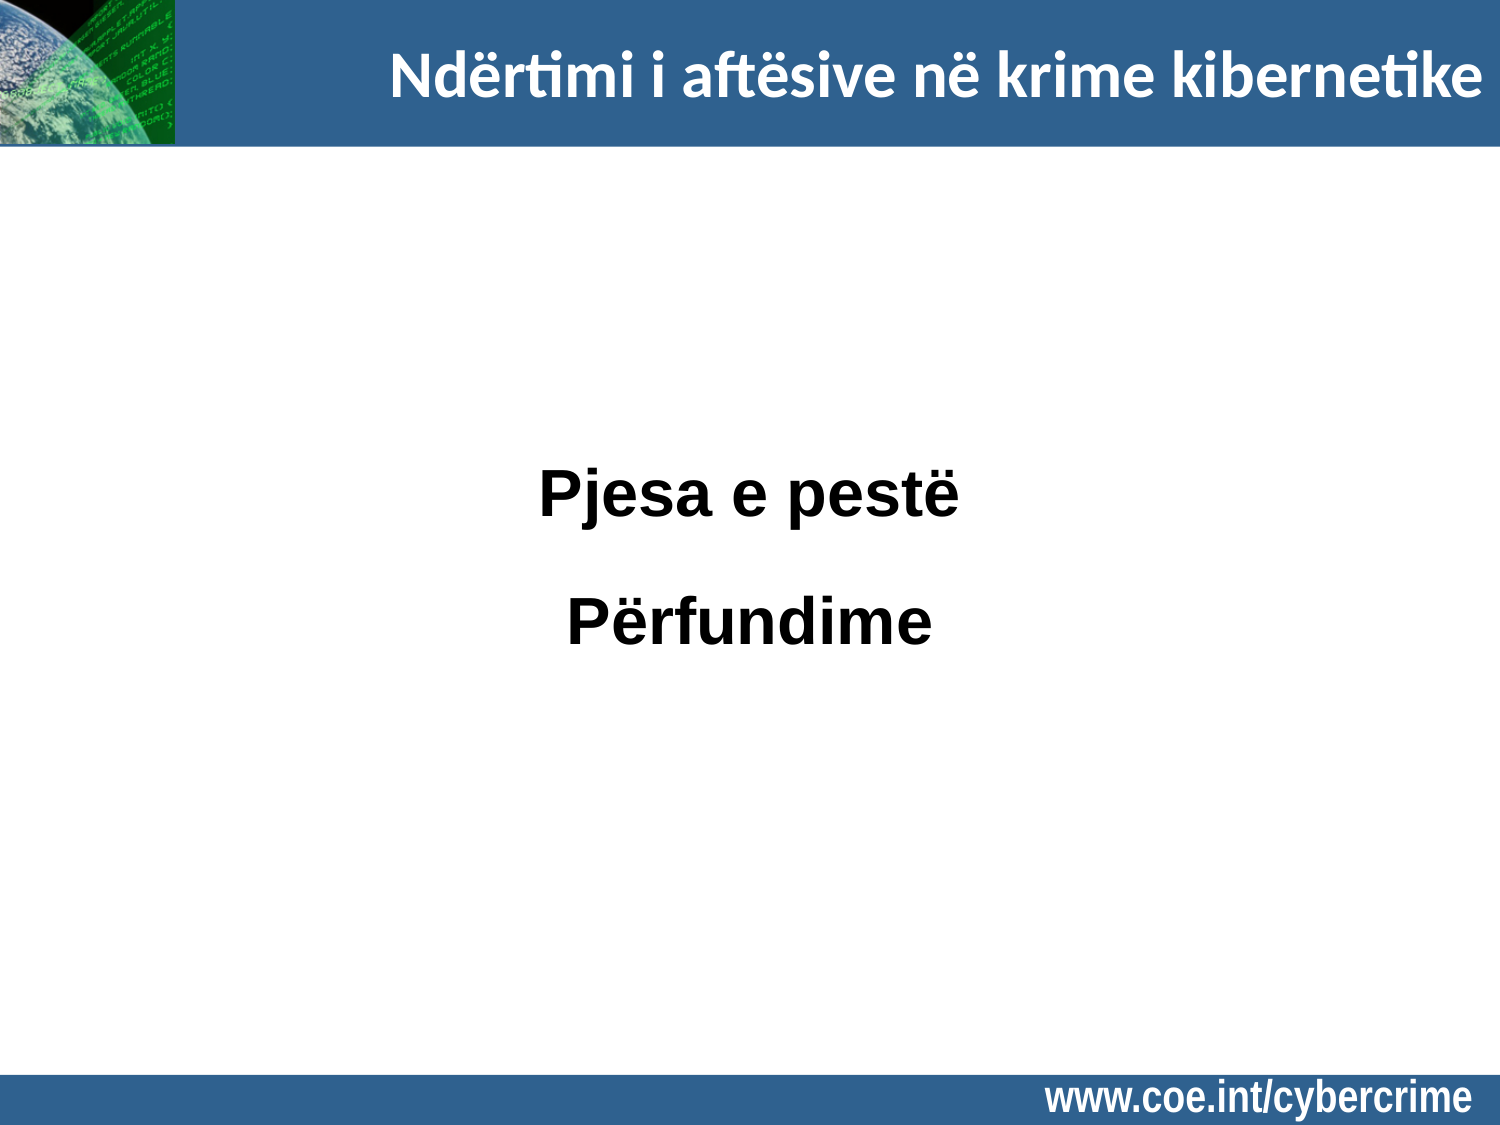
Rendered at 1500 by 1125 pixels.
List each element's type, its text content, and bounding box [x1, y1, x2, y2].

picture [0, 0, 175, 144]
text_box Ndërtimi i aftësive në krime kibernetike [177, 0, 1500, 149]
text_box Pjesa e pestë Përfundime [50, 457, 1450, 665]
text_box www.coe.int/cybercrime [1030, 1059, 1500, 1125]
text_box [0, 1073, 1030, 1125]
